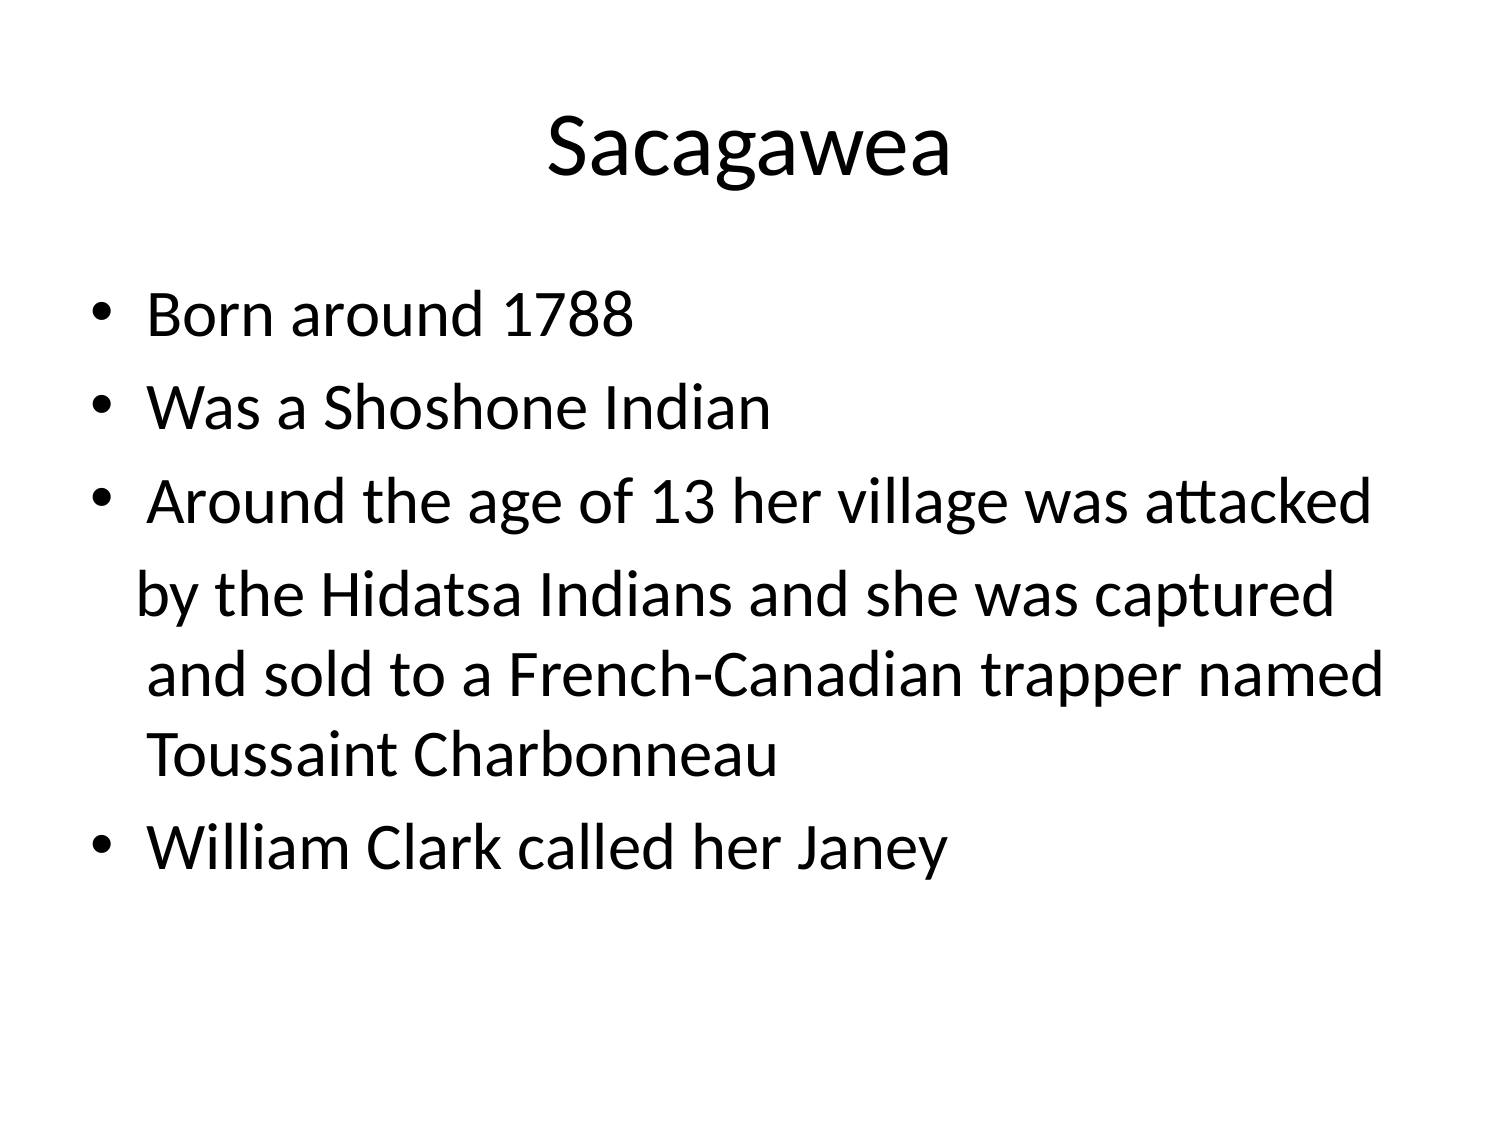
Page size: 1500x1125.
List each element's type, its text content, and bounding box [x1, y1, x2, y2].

title Sacagawea [75, 45, 1425, 233]
list Born around 1788 Was a Shoshone Indian Around the age of 13 her village was attacked by the Hidatsa Indians and she was captured and sold to a French-Canadian trapper named Toussaint Charbonneau William Clark called her Janey [75, 262, 1425, 1005]
